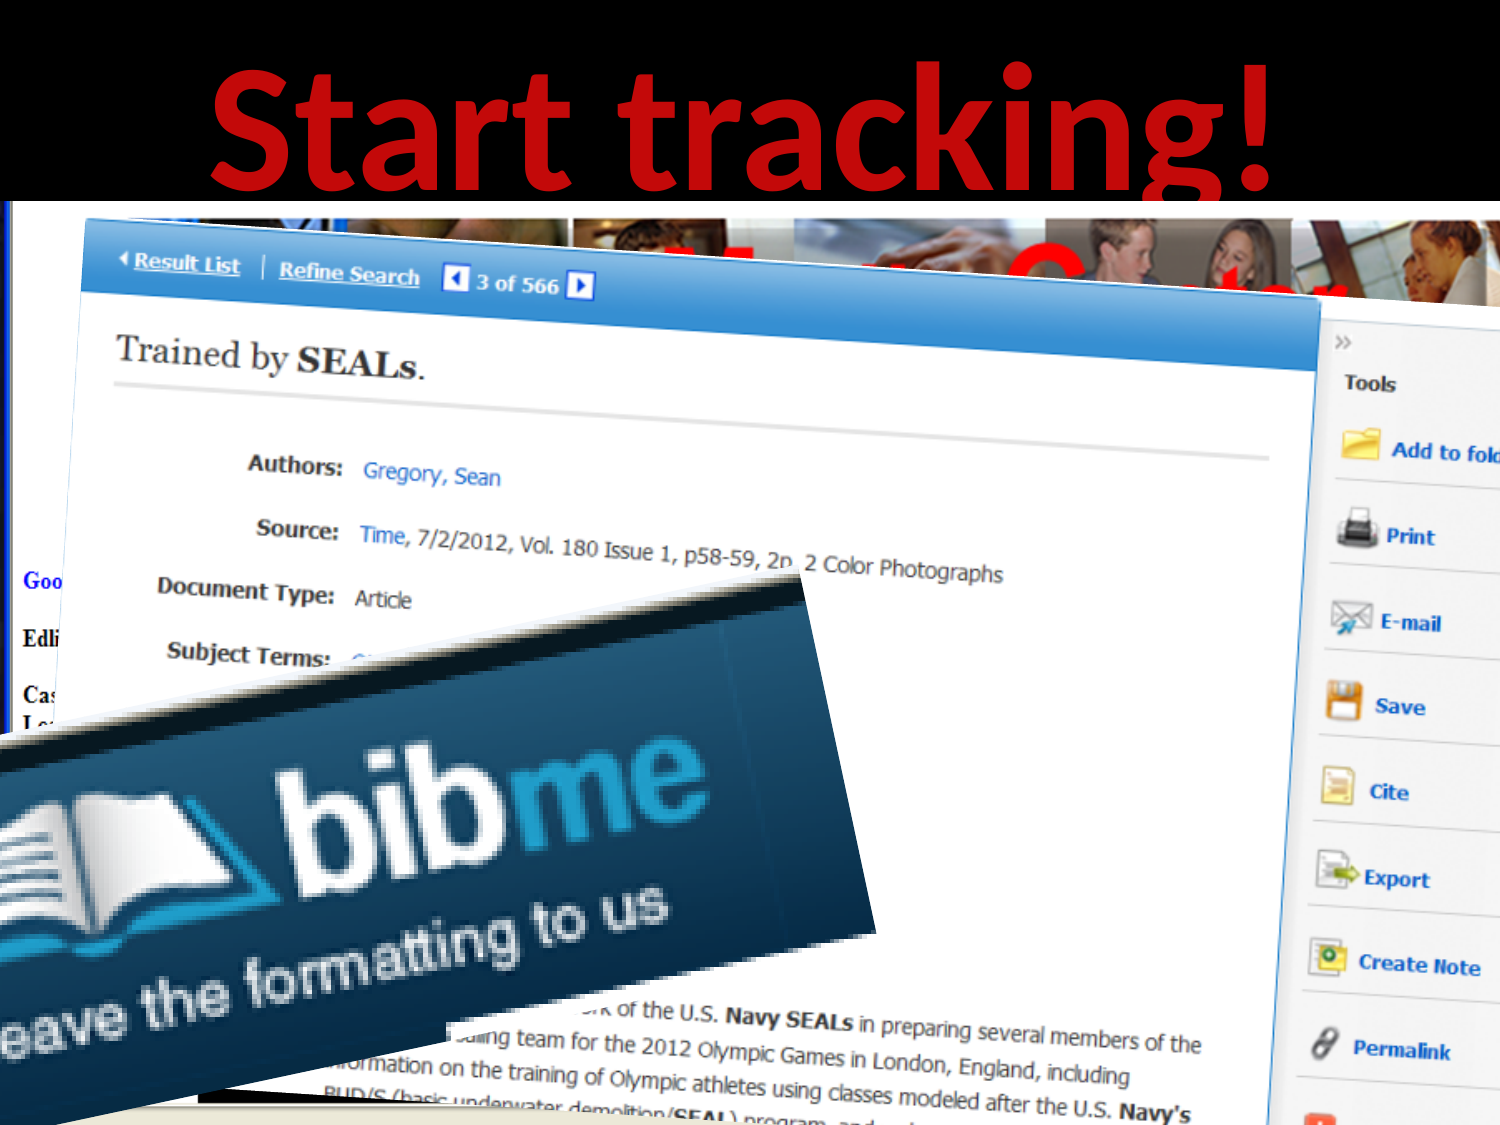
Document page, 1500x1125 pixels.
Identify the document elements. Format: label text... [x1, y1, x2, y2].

text_box Start tracking! [193, 0, 1497, 201]
picture [0, 201, 1500, 1125]
